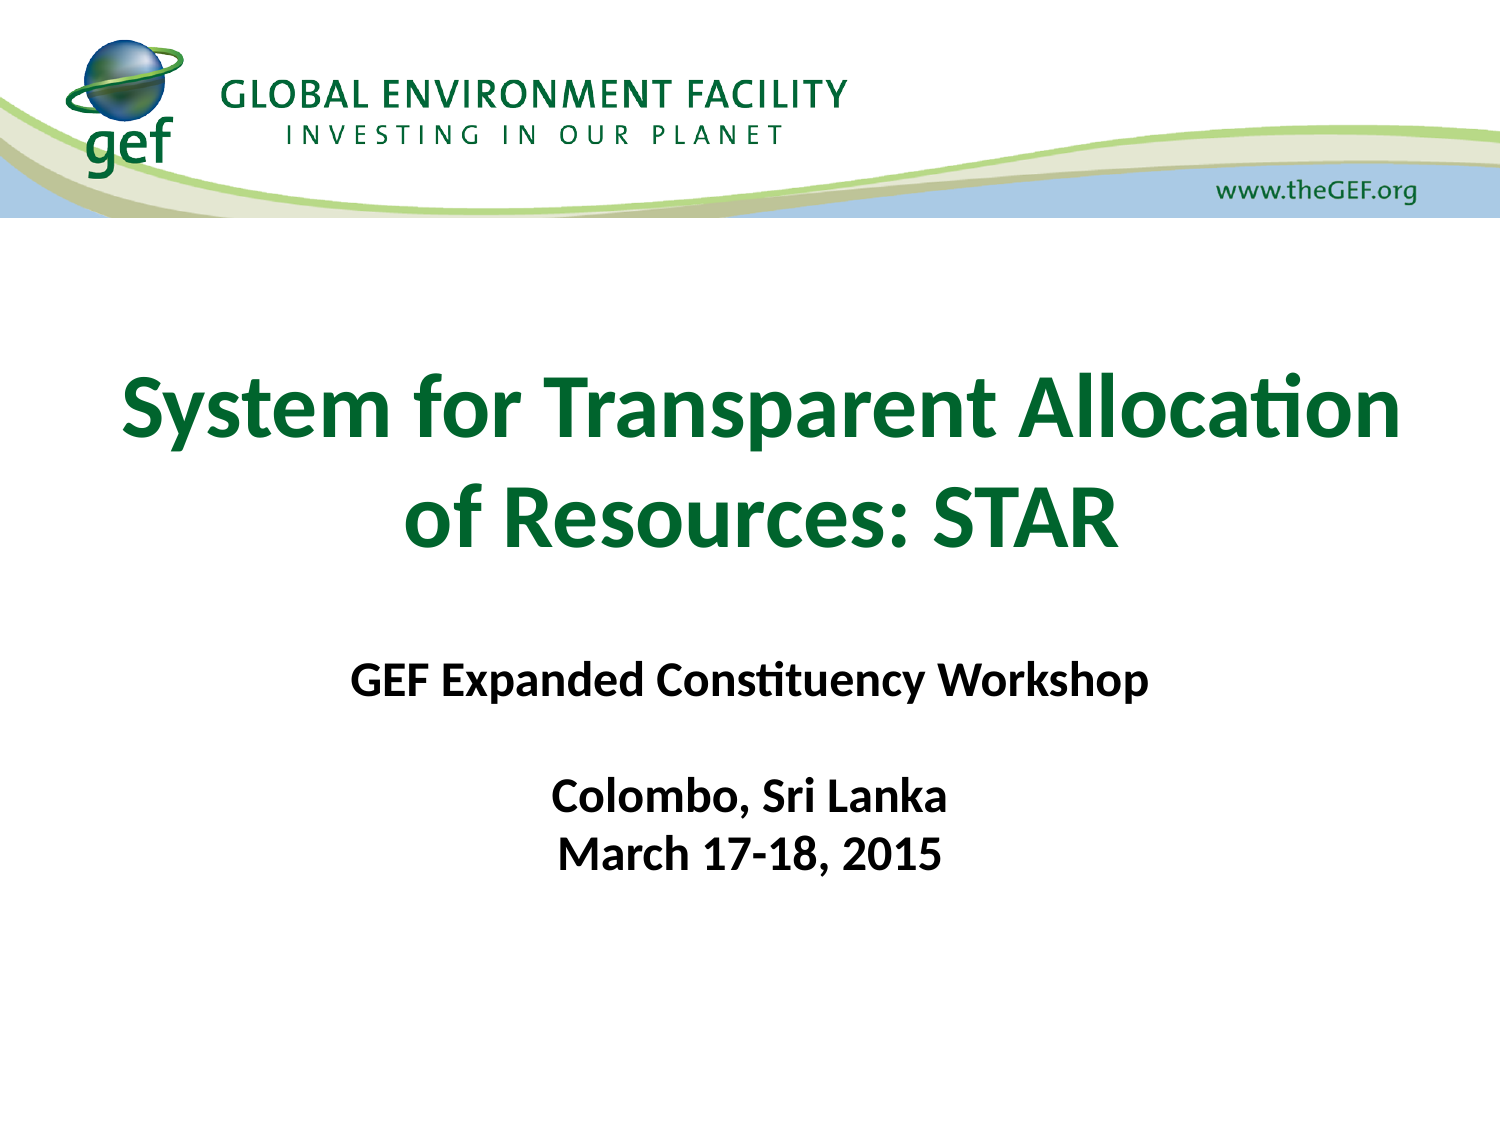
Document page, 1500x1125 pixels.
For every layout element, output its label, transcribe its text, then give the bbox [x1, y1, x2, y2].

picture [0, 12, 1500, 218]
title System for Transparent Allocation of Resources: STAR [87, 299, 1438, 613]
subtitle GEF Expanded Constituency Workshop Colombo, Sri Lanka March 17-18, 2015 [224, 512, 1276, 976]
